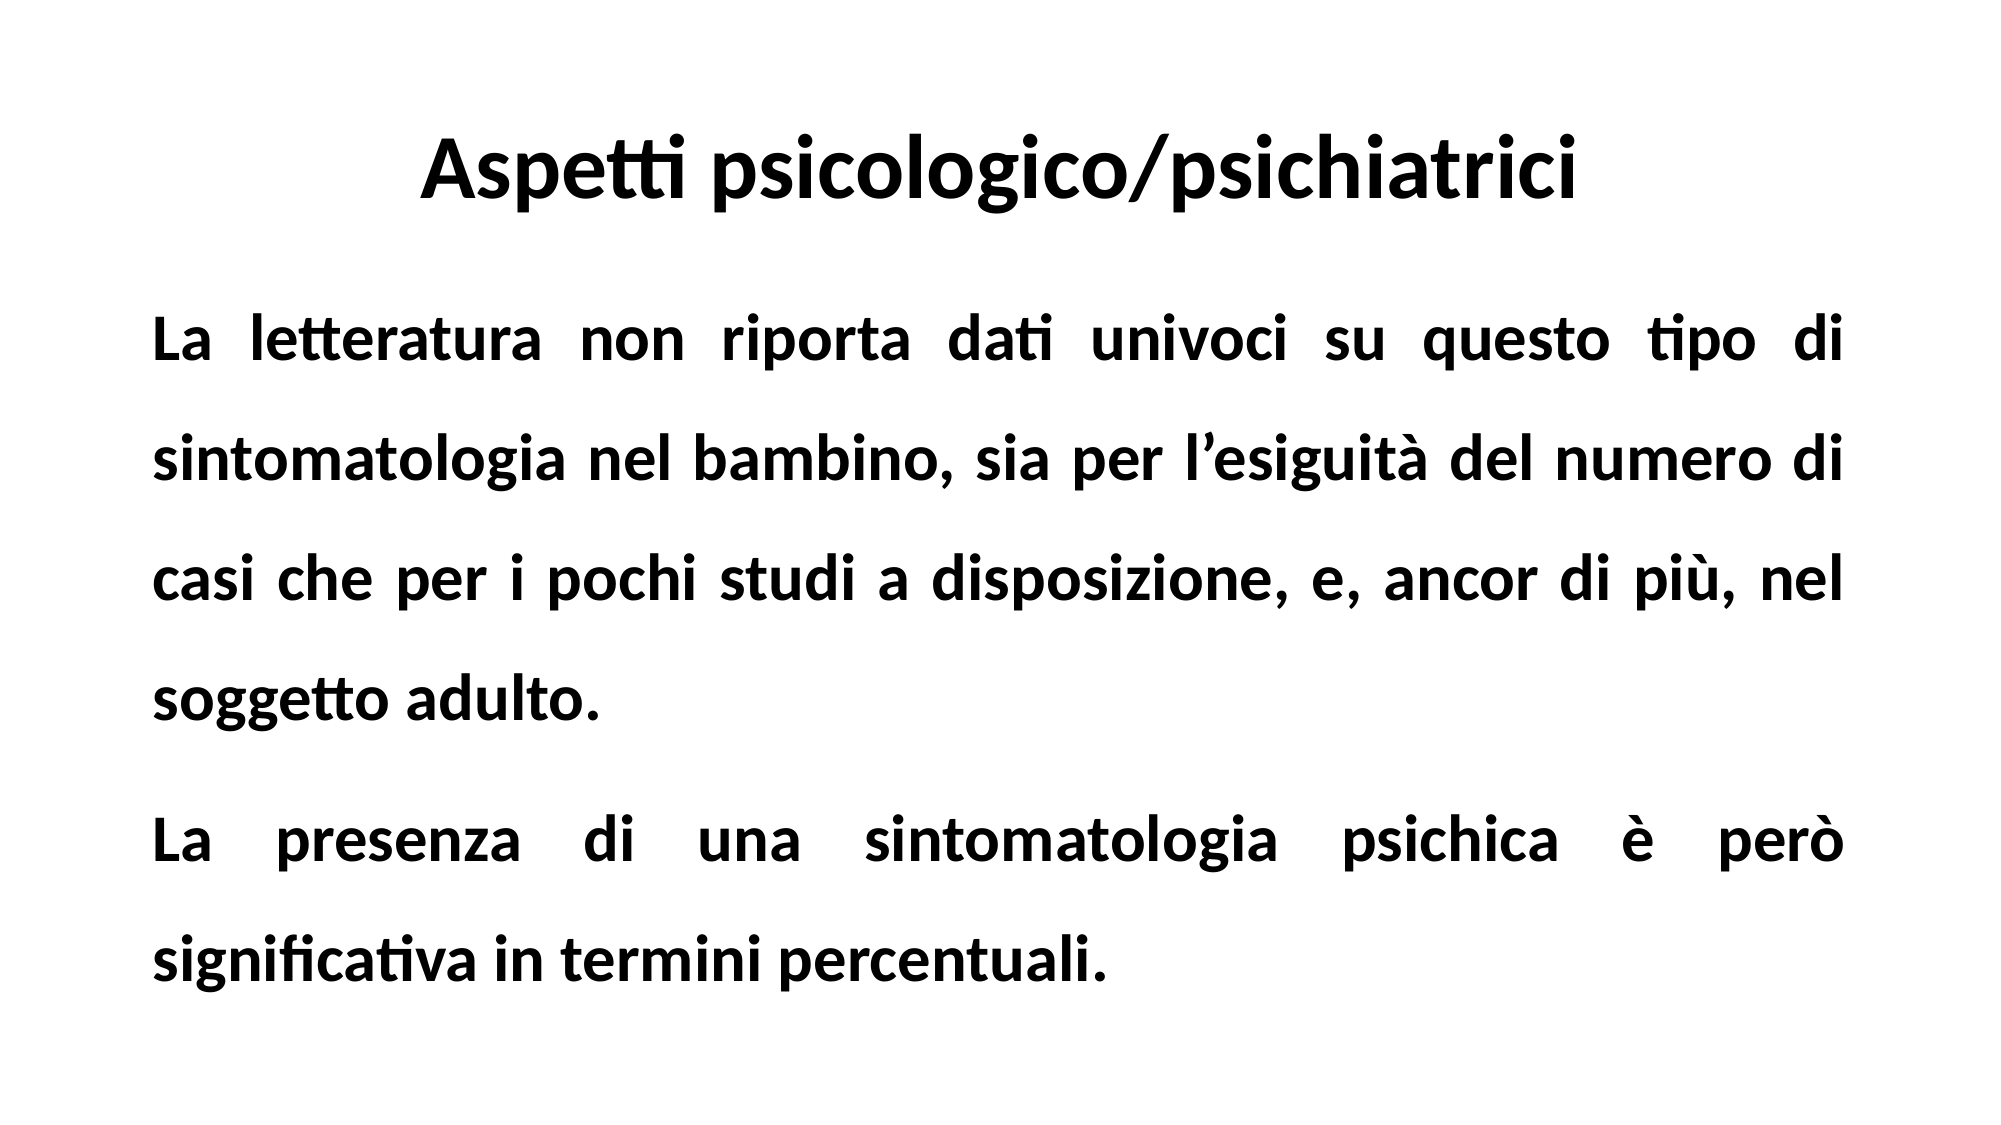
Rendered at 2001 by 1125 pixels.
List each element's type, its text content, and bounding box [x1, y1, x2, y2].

list La letteratura non riporta dati univoci su questo tipo di sintomatologia nel bambino, sia per l’esiguità del numero di casi che per i pochi studi a disposizione, e, ancor di più, nel soggetto adulto. La presenza di una sintomatologia psichica è però significativa in termini percentuali. [137, 246, 1863, 1014]
title Aspetti psicologico/psichiatrici [137, 59, 1863, 246]
